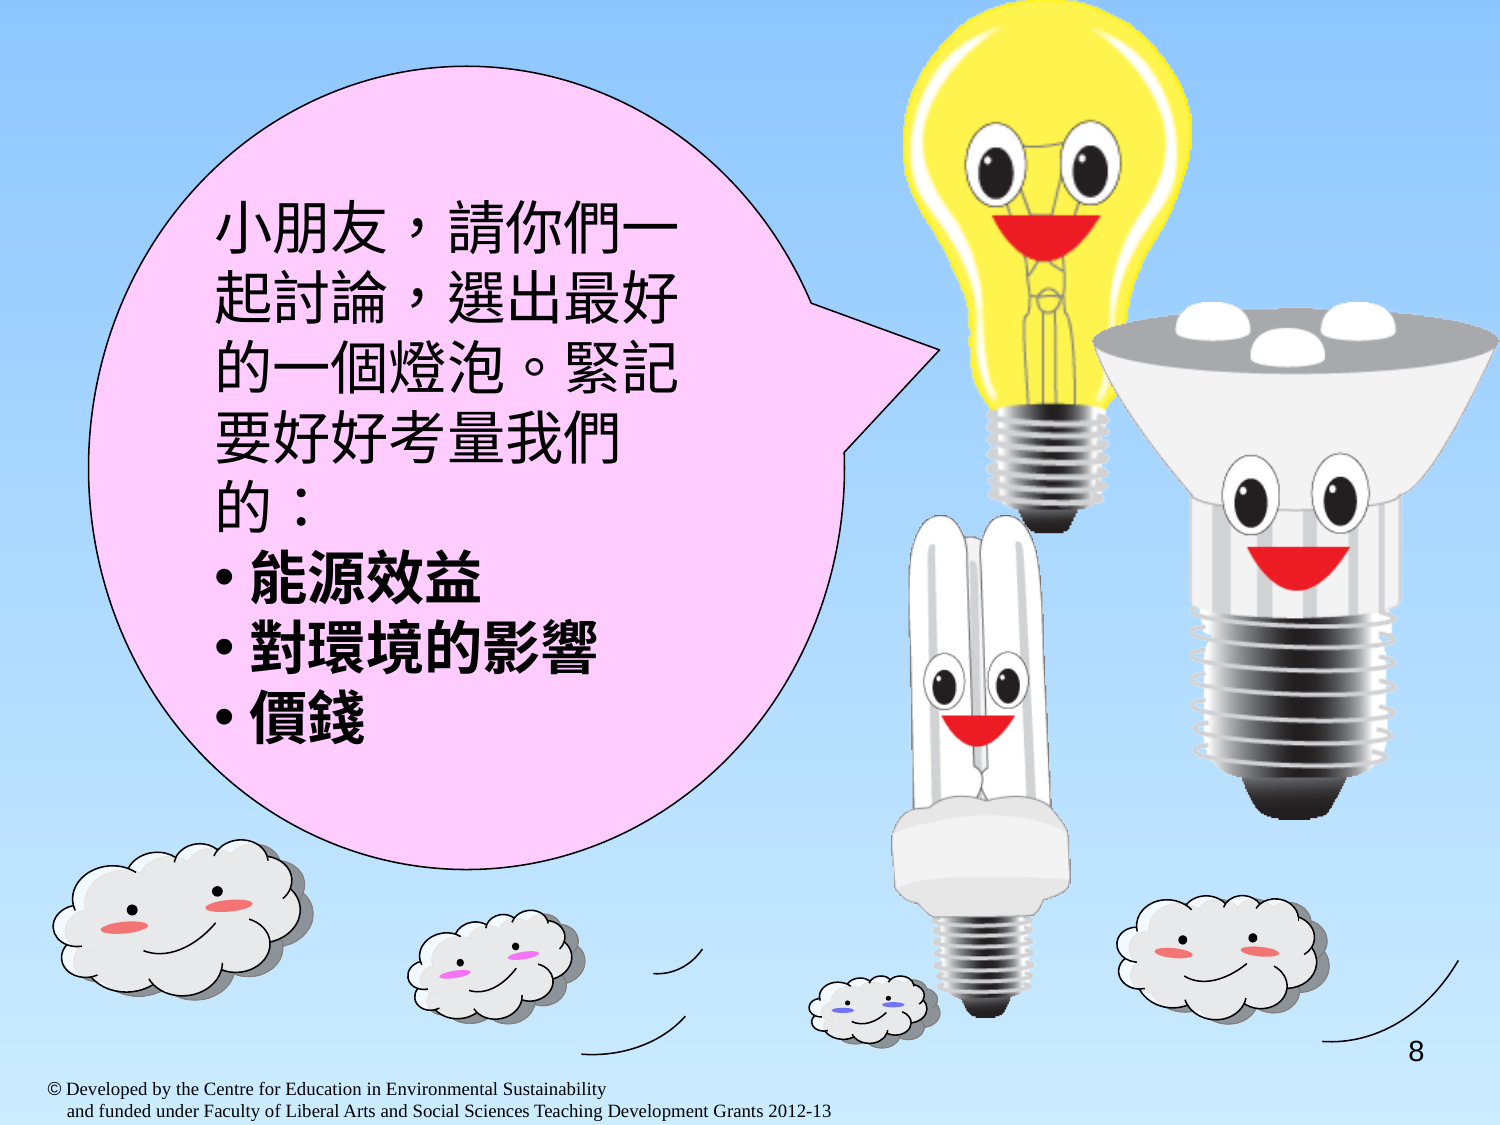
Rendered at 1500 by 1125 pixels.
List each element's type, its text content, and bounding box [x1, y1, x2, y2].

text_box © Developed by the Centre for Education in Environmental Sustainability and funded under Faculty of Liberal Arts and Social Sciences Teaching Development Grants 2012-13 [33, 1069, 852, 1125]
text_box 小朋友，請你們一起討論，選出最好的一個燈泡。緊記要好好考量我們的： 能源效益 對環境的影響 價錢 [88, 66, 898, 870]
slide_number 8 [1143, 1024, 1440, 1103]
picture [891, 0, 1500, 1018]
